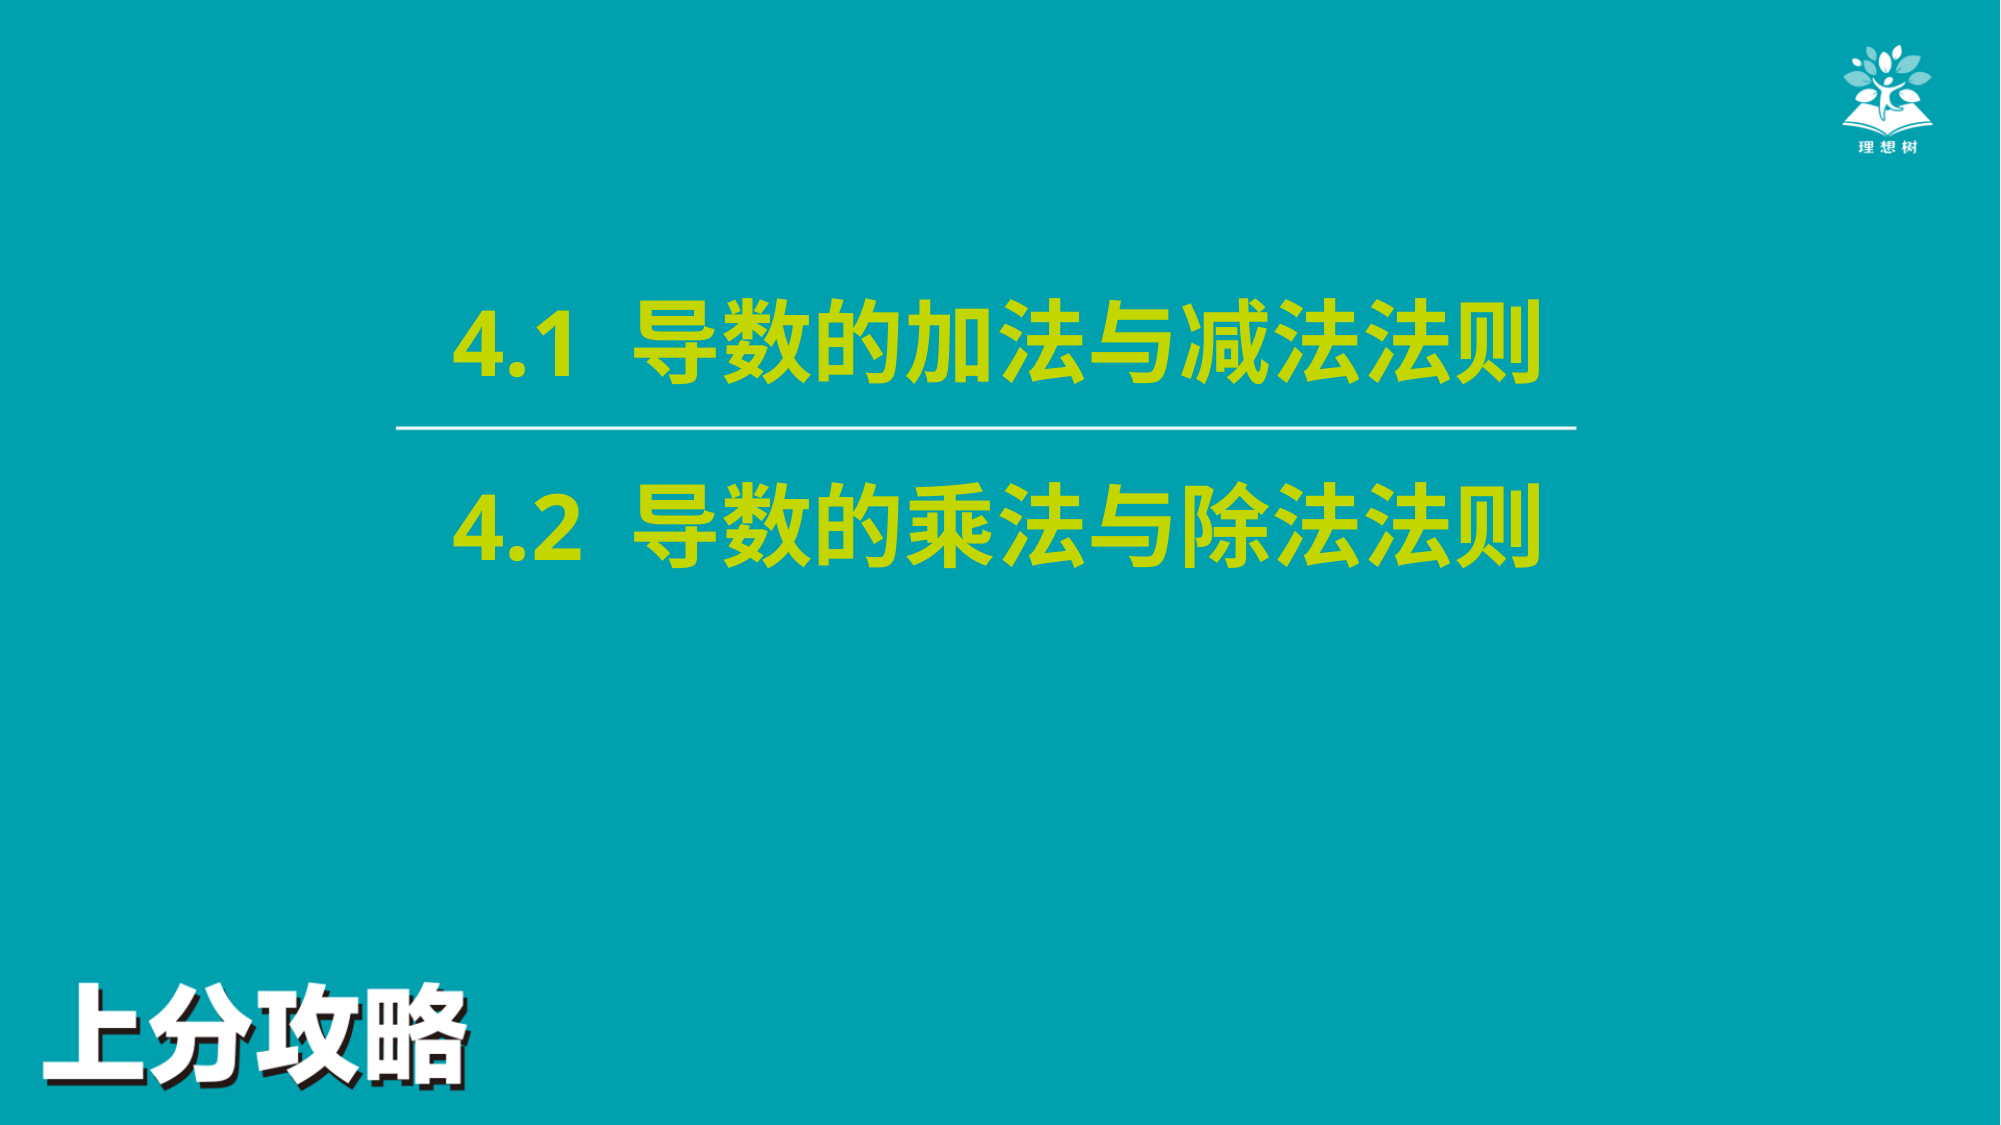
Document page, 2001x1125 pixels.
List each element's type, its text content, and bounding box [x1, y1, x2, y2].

picture [0, 0, 2000, 265]
picture [0, 596, 2000, 1125]
text_box 4.2 导数的乘法与除法法则 [0, 448, 2000, 596]
picture [0, 413, 2000, 448]
text_box 4.1 导数的加法与减法法则 [0, 265, 2000, 413]
